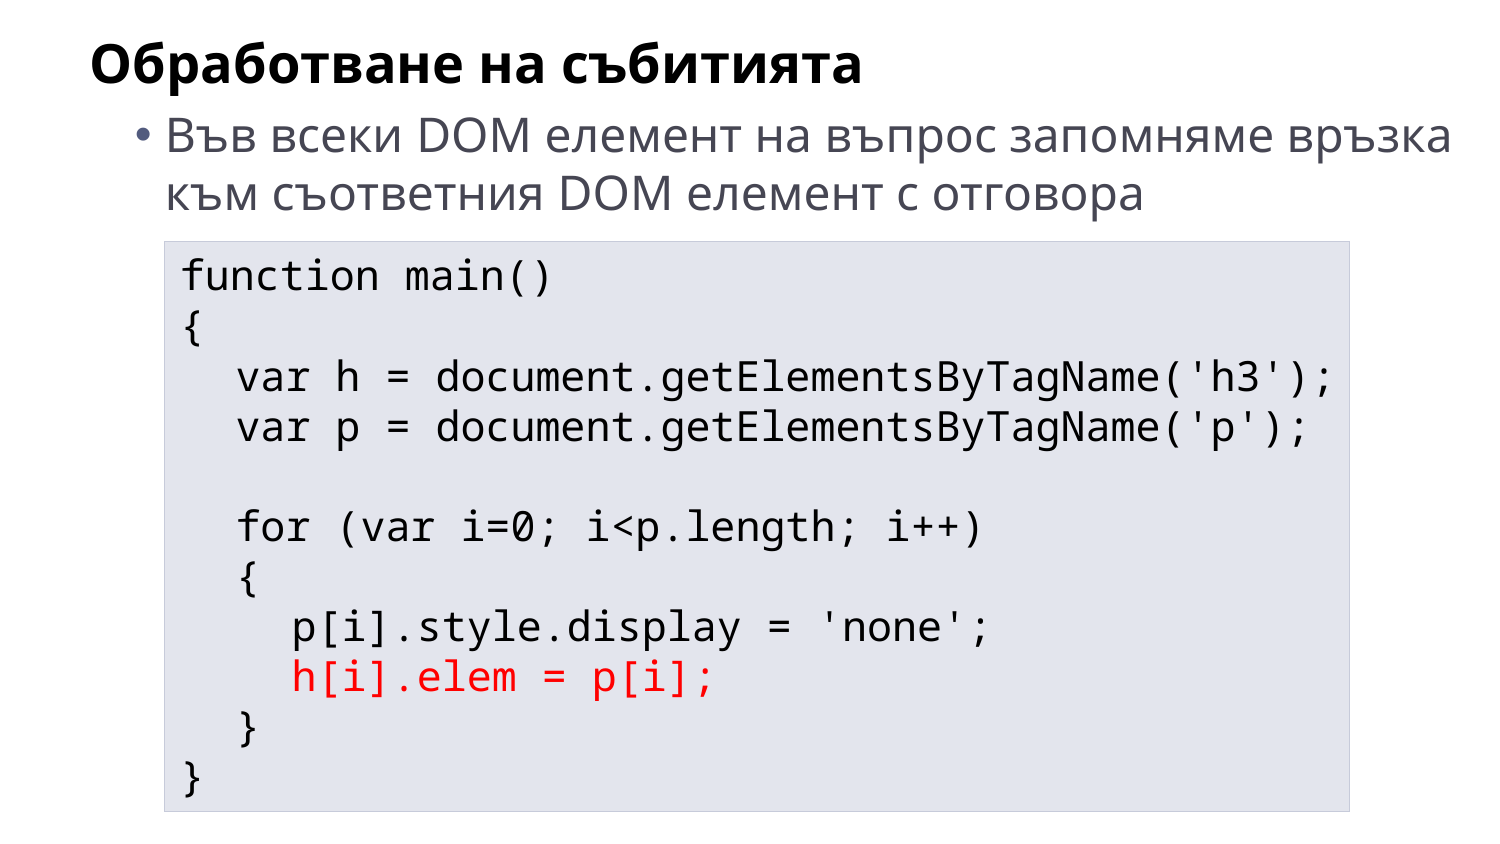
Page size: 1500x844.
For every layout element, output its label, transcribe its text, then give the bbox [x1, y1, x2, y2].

text_box function main() { var h = document.getElementsByTagName('h3'); var p = document.getElementsByTagName('p'); for (var i=0; i<p.length; i++) { p[i].style.display = 'none'; h[i].elem = p[i]; } } [164, 241, 1350, 812]
list Обработване на събитията Във всеки DOM елемент на въпрос запомняме връзка към съответния DOM елемент с отговора [75, 21, 1475, 835]
